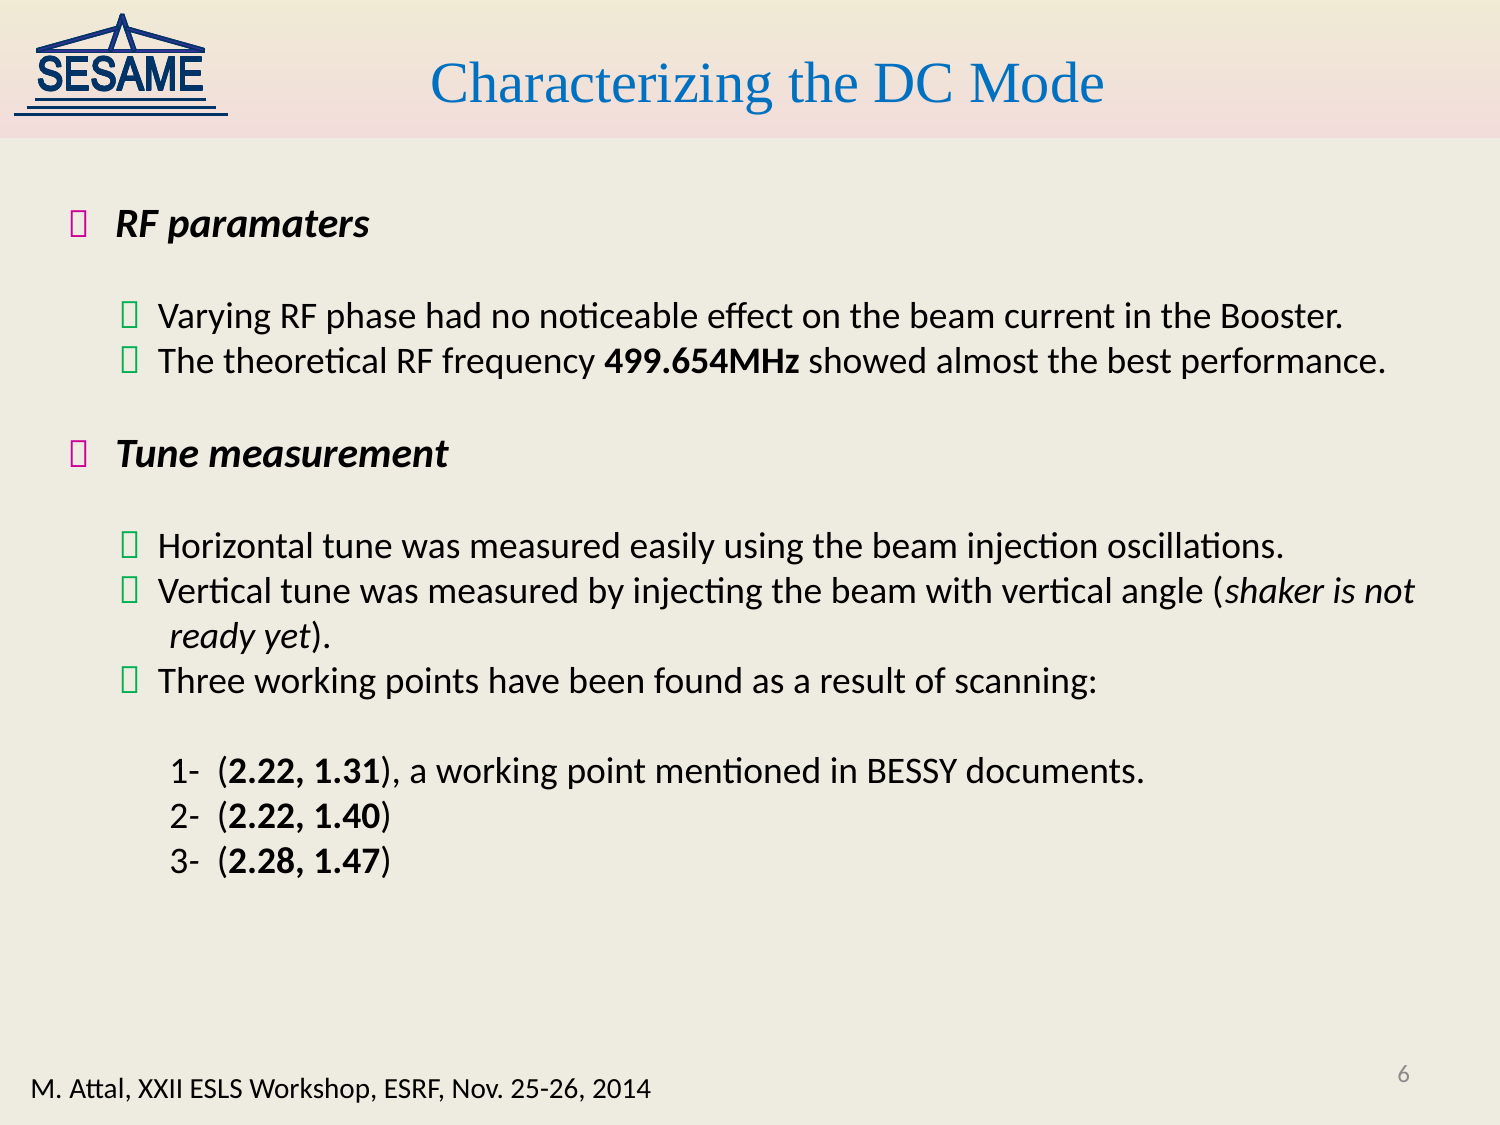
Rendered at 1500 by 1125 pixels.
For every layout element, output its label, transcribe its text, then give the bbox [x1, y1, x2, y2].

text_box  RF paramaters  Varying RF phase had no noticeable effect on the beam current in the Booster.  The theoretical RF frequency 499.654MHz showed almost the best performance.  Tune measurement  Horizontal tune was measured easily using the beam injection oscillations.  Vertical tune was measured by injecting the beam with vertical angle (shaker is not ready yet).  Three working points have been found as a result of scanning: 1- (2.22, 1.31), a working point mentioned in BESSY documents. 2- (2.22, 1.40) 3- (2.28, 1.47) [35, 188, 1431, 889]
text_box M. Attal, XXII ESLS Workshop, ESRF, Nov. 25-26, 2014 [15, 1062, 667, 1113]
text_box [0, 0, 1500, 139]
slide_number 6 [1074, 1042, 1425, 1103]
picture [12, 12, 233, 119]
text_box Characterizing the DC Mode [415, 36, 1121, 122]
